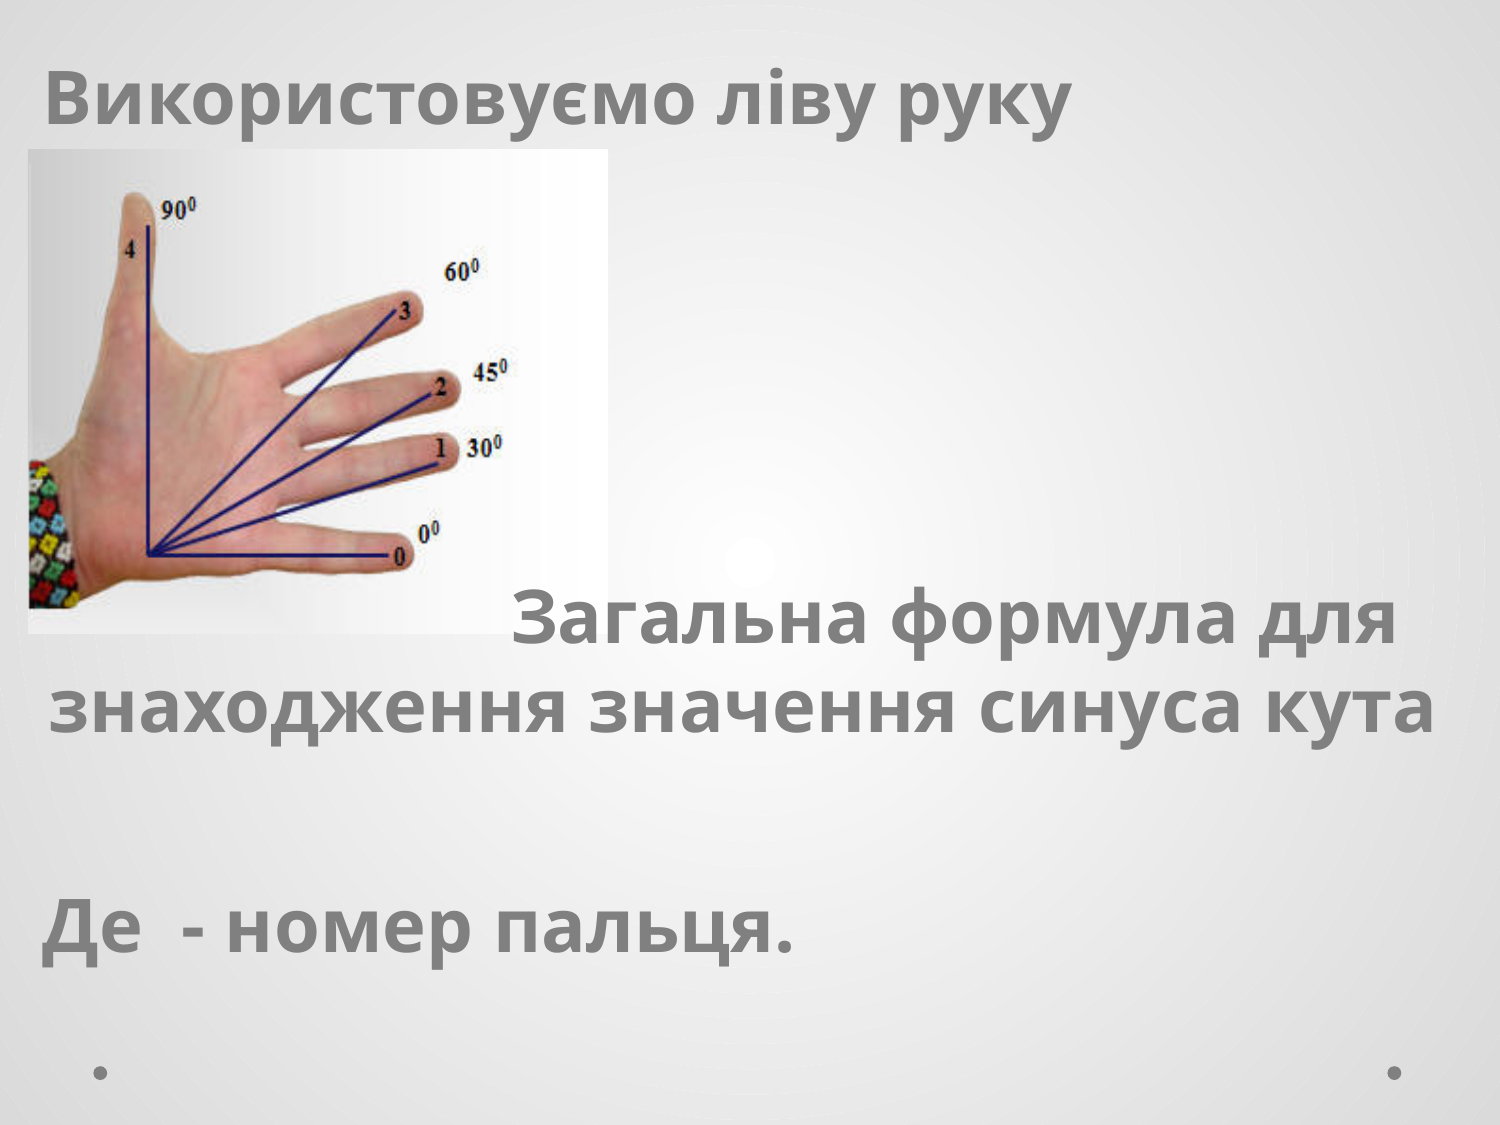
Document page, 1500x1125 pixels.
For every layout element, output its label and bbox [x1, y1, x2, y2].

picture [27, 148, 609, 634]
